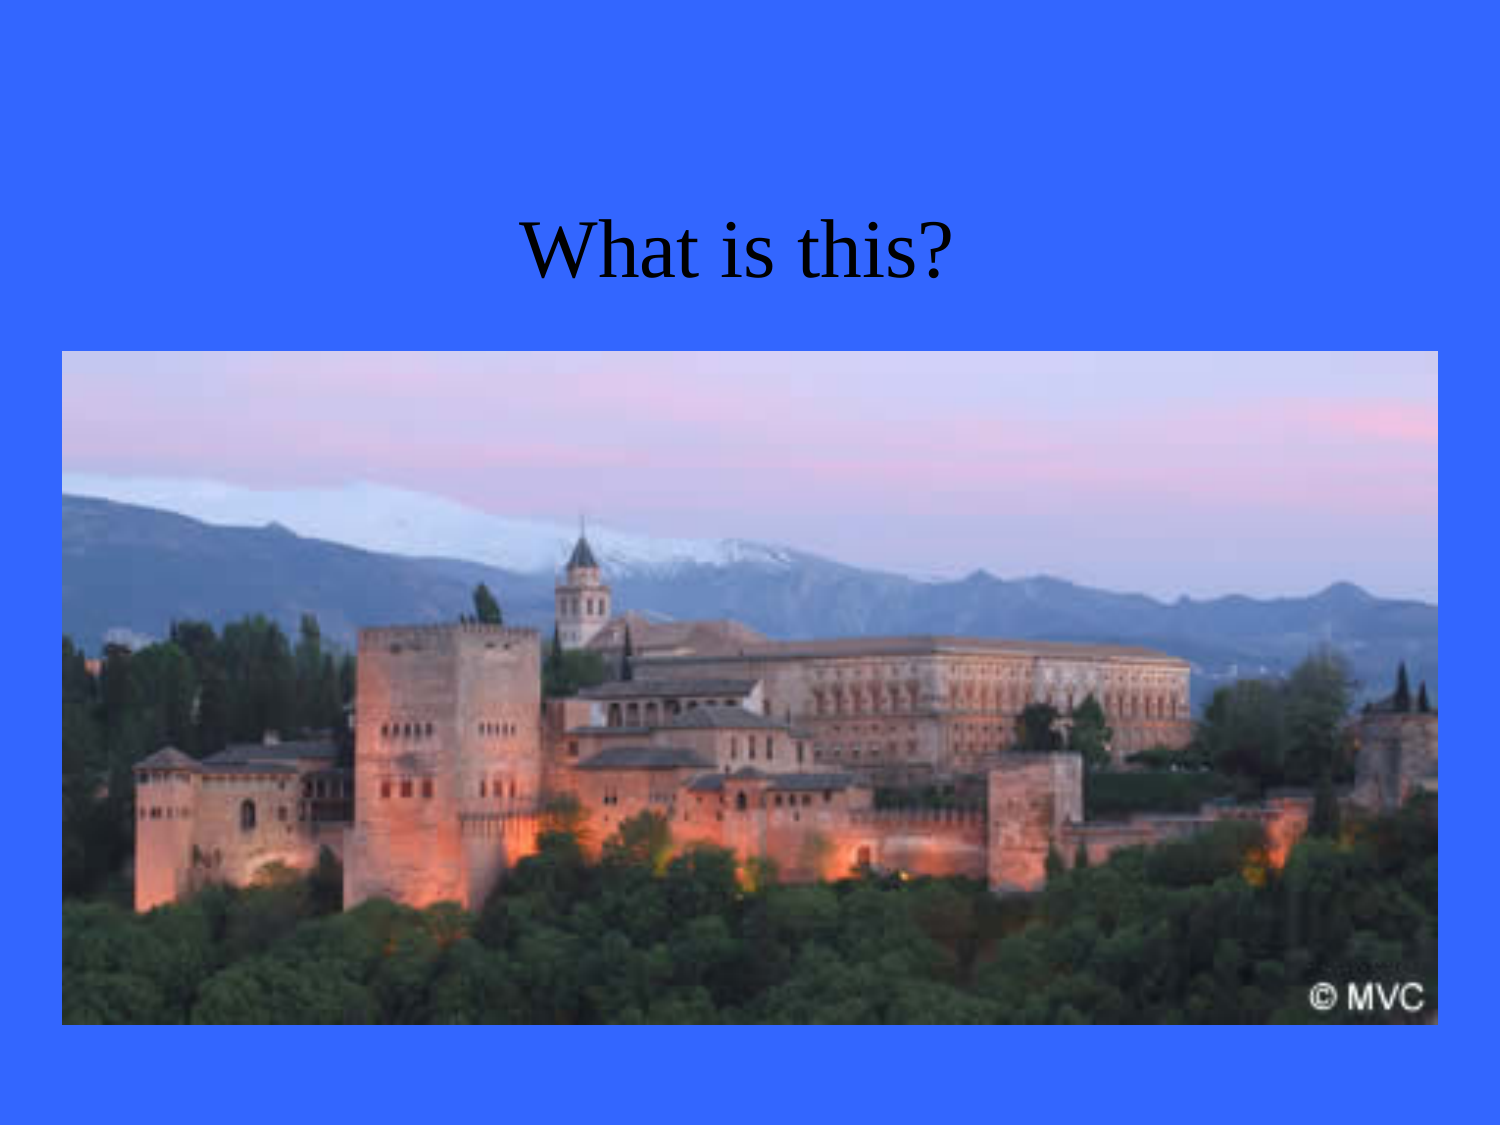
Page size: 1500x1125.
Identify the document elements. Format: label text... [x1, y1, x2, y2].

picture [62, 351, 1438, 1025]
title What is this? [99, 149, 1376, 338]
